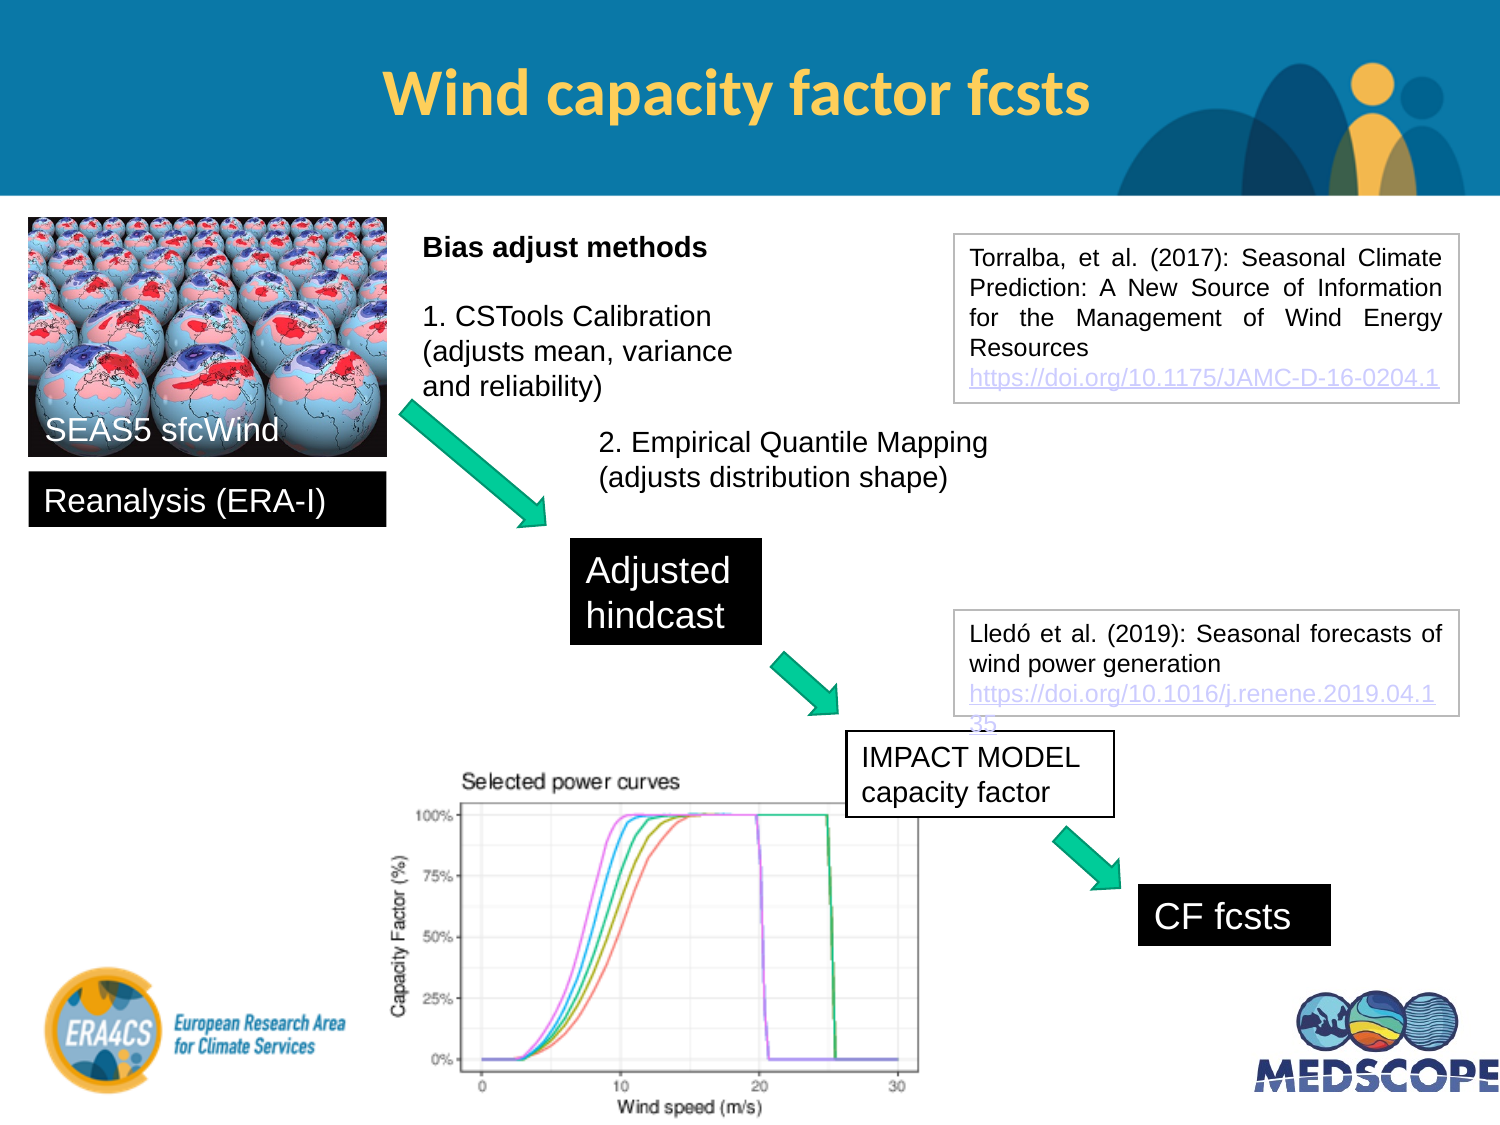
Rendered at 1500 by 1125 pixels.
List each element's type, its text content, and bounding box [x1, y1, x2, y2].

text_box Lledó et al. (2019): Seasonal forecasts of wind power generation https://doi.org/10.1016/j.renene.2019.04.135 [954, 609, 1459, 716]
text_box Bias adjust methods 1. CSTools Calibration (adjusts mean, variance and reliability) [470, 220, 750, 448]
text_box [460, 449, 546, 528]
text_box CF fcsts [1139, 884, 1330, 946]
text_box [770, 652, 838, 715]
text_box Reanalysis (ERA-I) [28, 471, 387, 527]
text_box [20, 216, 467, 457]
text_box [1053, 826, 1121, 890]
text_box IMPACT MODEL capacity factor [846, 730, 1115, 817]
picture [0, 153, 1500, 1125]
text_box Wind capacity factor fcsts [62, 24, 1413, 153]
text_box Adjusted hindcast [570, 538, 762, 645]
text_box Torralba, et al. (2017): Seasonal Climate Prediction: A New Source of Information for the Management of Wind Energy Resources https://doi.org/10.1175/JAMC-D-16-0204.1 [954, 233, 1459, 404]
text_box 2. Empirical Quantile Mapping (adjusts distribution shape) [583, 415, 1006, 502]
